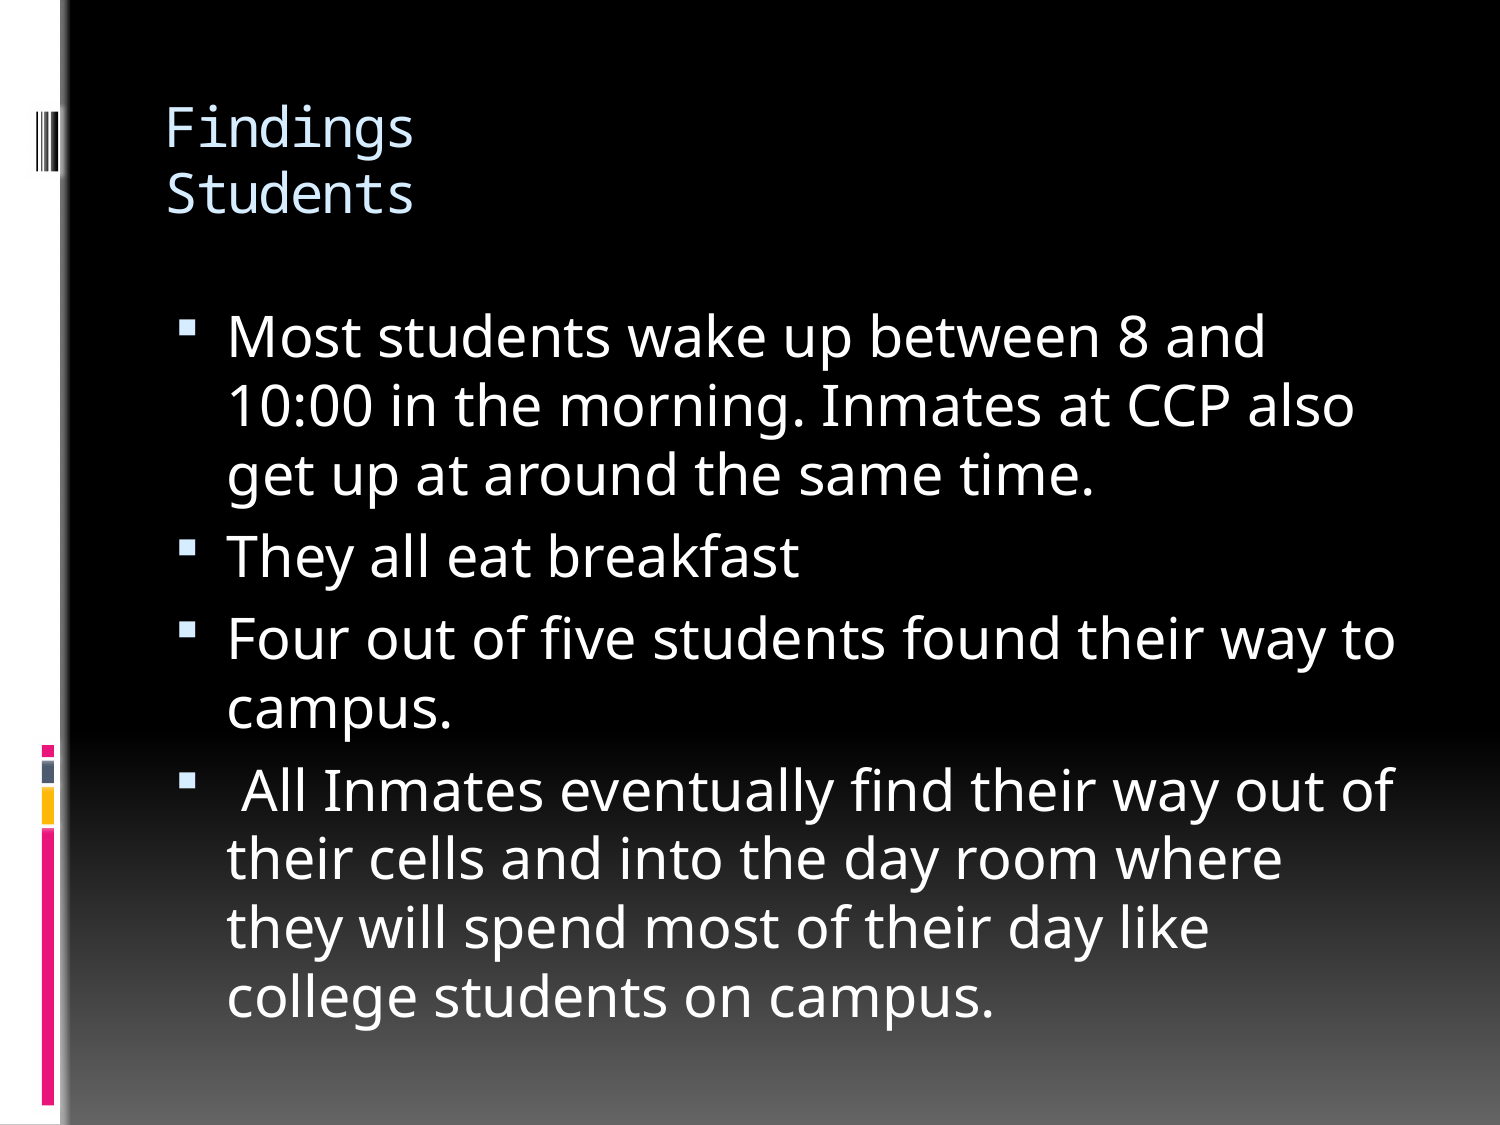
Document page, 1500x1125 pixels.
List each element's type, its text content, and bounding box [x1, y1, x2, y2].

title Findings Students [150, 83, 1425, 234]
list Most students wake up between 8 and 10:00 in the morning. Inmates at CCP also get up at around the same time. They all eat breakfast Four out of five students found their way to campus. All Inmates eventually find their way out of their cells and into the day room where they will spend most of their day like college students on campus. [150, 292, 1425, 1043]
